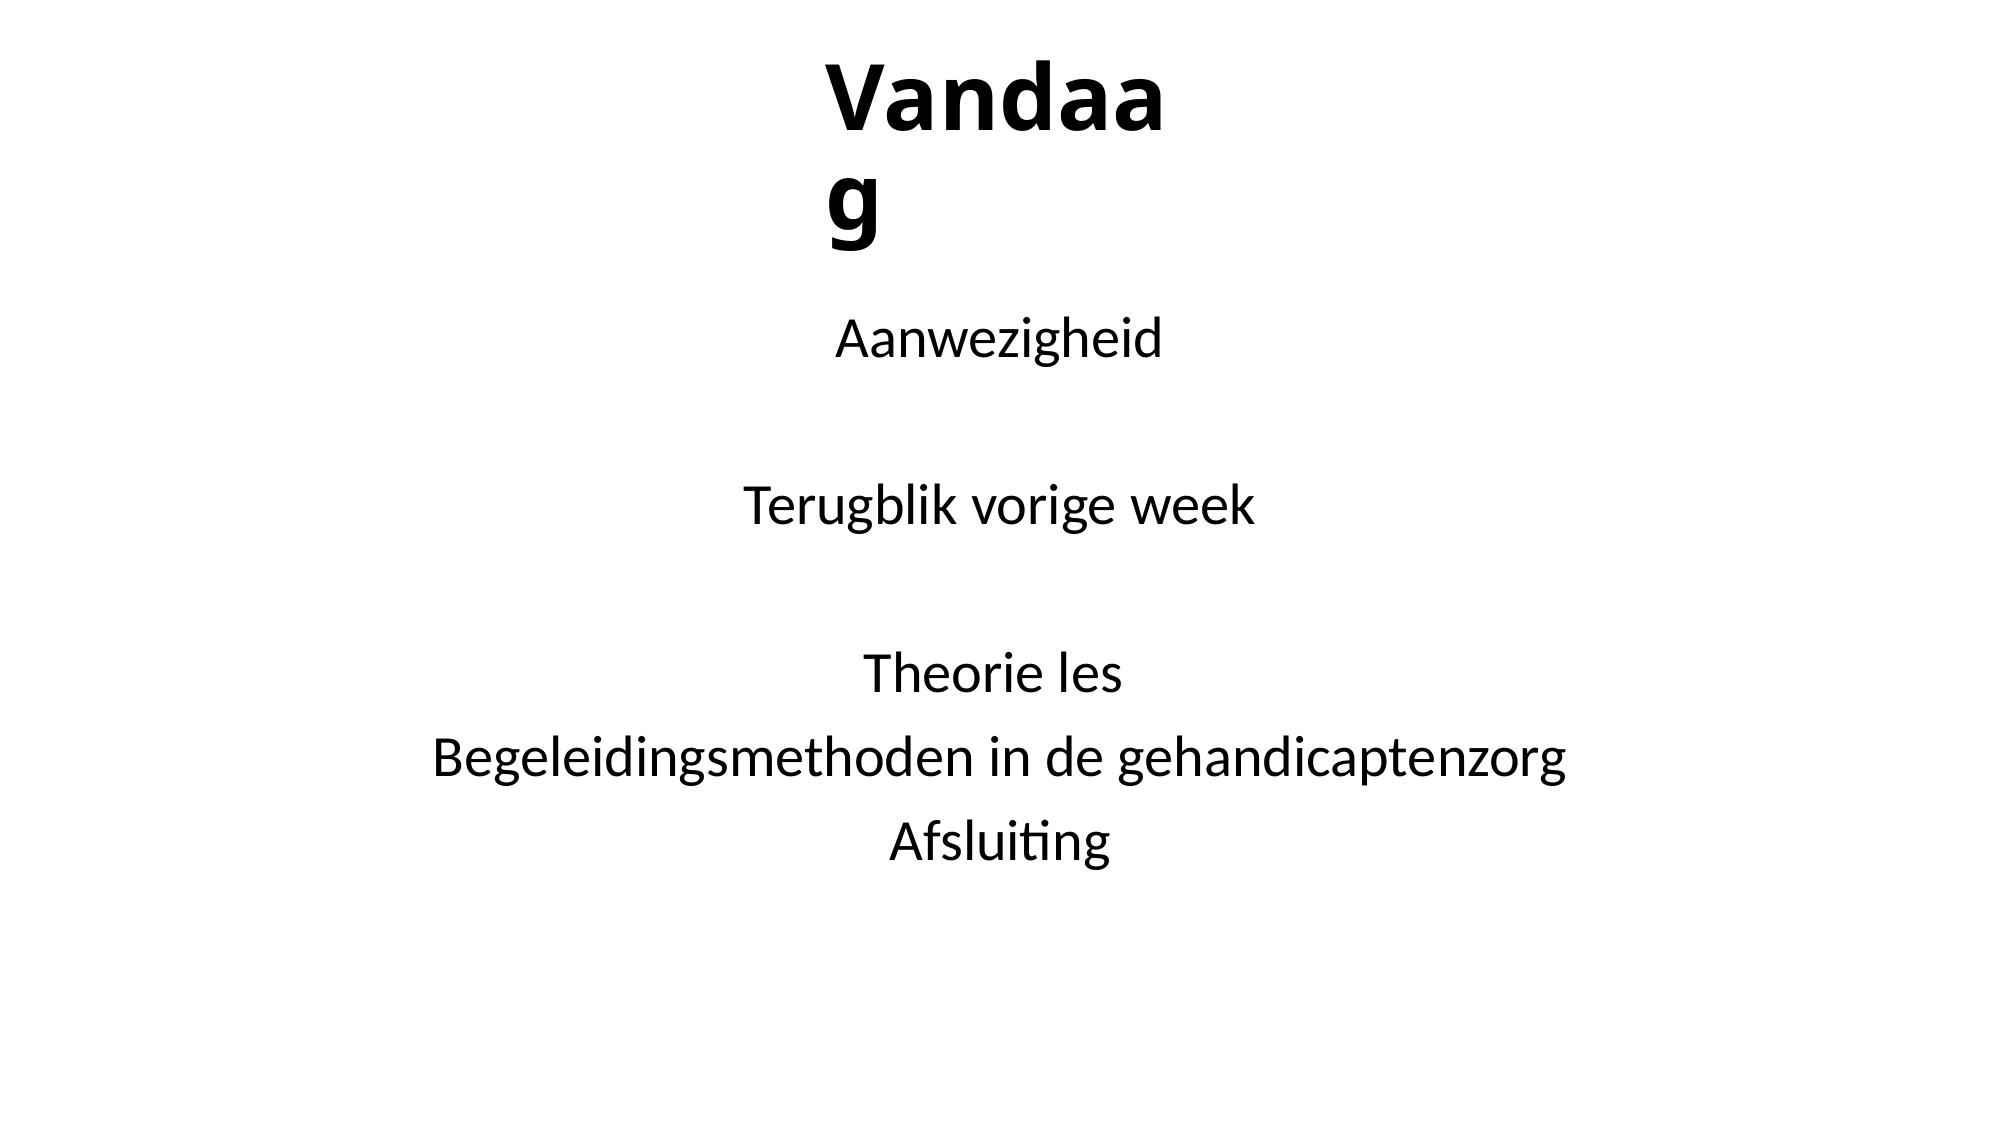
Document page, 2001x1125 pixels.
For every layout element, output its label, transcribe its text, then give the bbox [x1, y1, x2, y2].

list Aanwezigheid Terugblik vorige week Theorie les Begeleidingsmethoden in de gehandicaptenzorg Afsluiting [137, 299, 1863, 1014]
title Vandaag [810, 28, 1190, 273]
